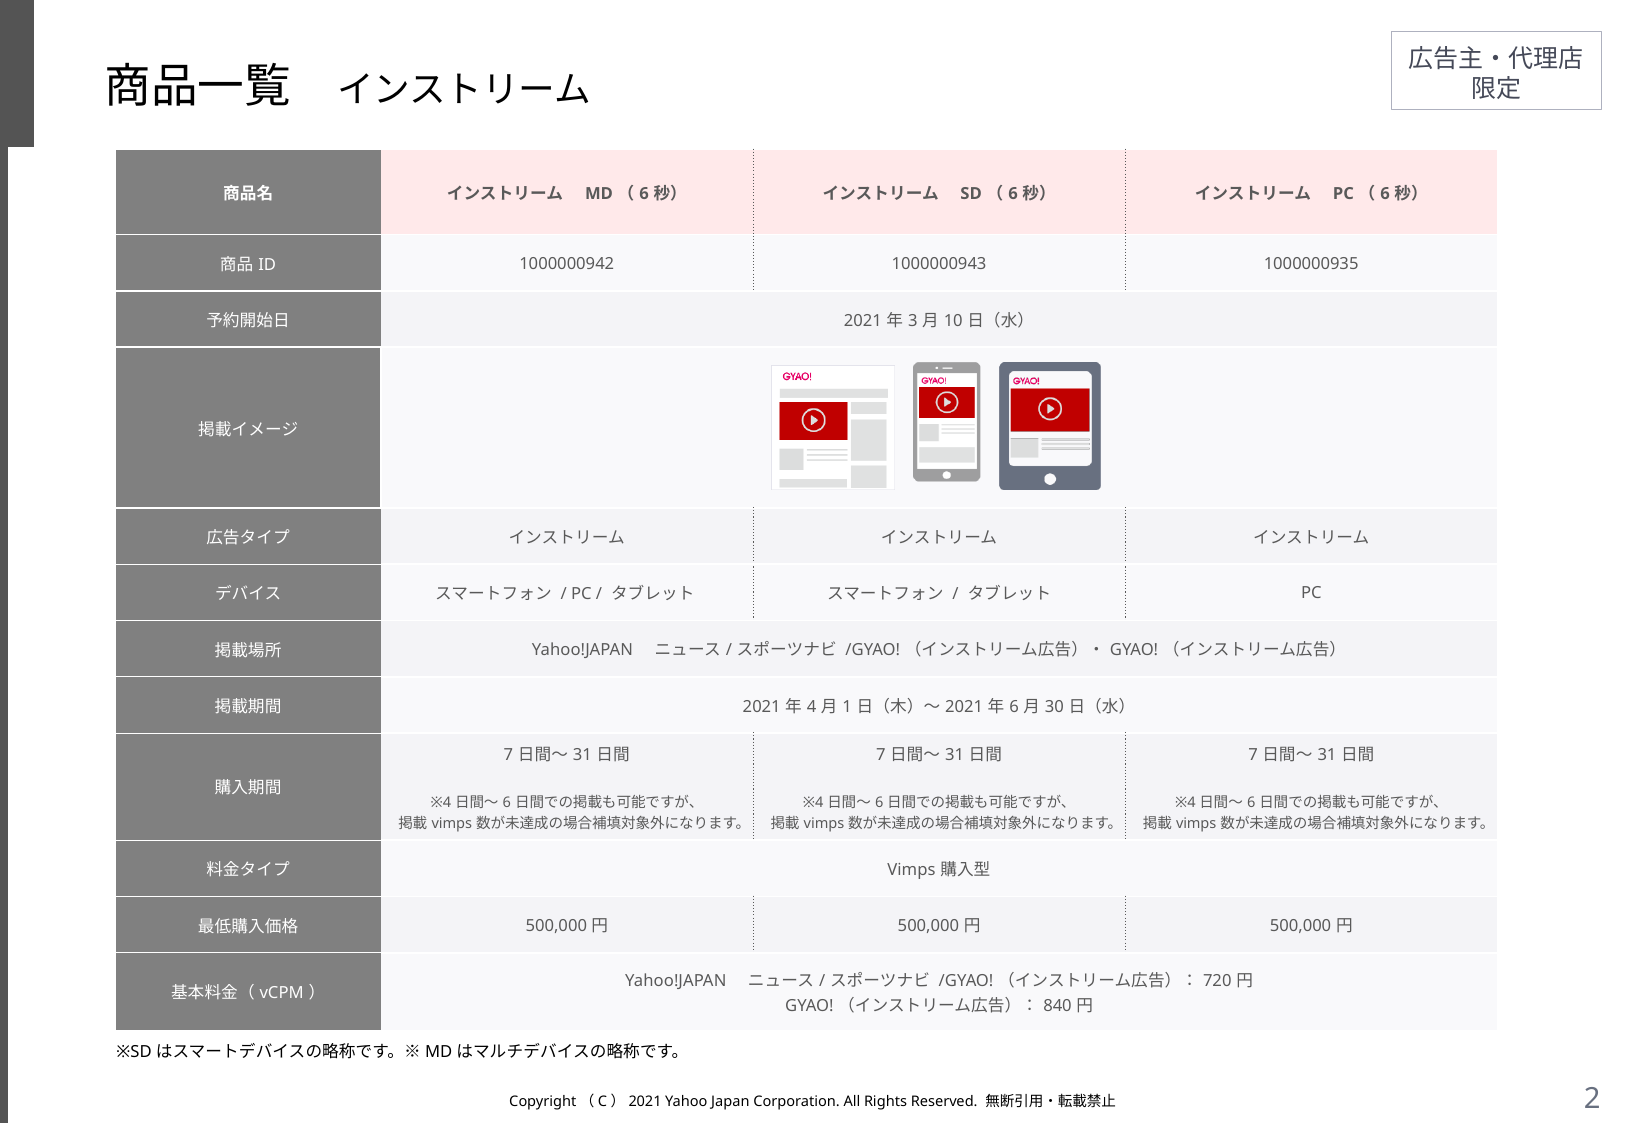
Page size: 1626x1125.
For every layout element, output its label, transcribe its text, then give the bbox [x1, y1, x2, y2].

table_header インストリーム PC（6秒） [1125, 150, 1497, 234]
text_box ※SDはスマートデバイスの略称です。※MDはマルチデバイスの略称です。 [101, 1023, 1201, 1069]
table_cell 7日間～31日間 ※4日間～6日間での掲載も可能ですが、 掲載vimps数が未達成の場合補填対象外になります。 [1125, 734, 1497, 839]
picture [913, 362, 1103, 490]
table_cell Vimps購入型 [381, 841, 1497, 896]
table_cell 掲載イメージ [116, 348, 380, 507]
table_cell 最低購入価格 [116, 897, 381, 952]
table_cell インストリーム [1125, 509, 1497, 563]
table_cell インストリーム [381, 509, 753, 563]
table_cell 7日間～31日間 ※4日間～6日間での掲載も可能ですが、 掲載vimps数が未達成の場合補填対象外になります。 [381, 734, 753, 839]
table_cell 掲載場所 [116, 621, 381, 676]
table_cell 基本料金（vCPM） [116, 953, 381, 1023]
table_cell 料金タイプ [116, 841, 381, 896]
table_cell インストリーム [753, 509, 1125, 563]
table_cell 掲載期間 [116, 677, 381, 733]
table_cell 500,000円 [753, 897, 1125, 952]
table_cell 2021年3月10日（水） [381, 292, 1497, 346]
table_cell [382, 348, 1497, 507]
footer Copyright（C）2021 Yahoo Japan Corporation. All Rights Reserved. 無断引用・転載禁止 [458, 1070, 1167, 1125]
table_header インストリーム SD（6秒） [753, 150, 1125, 234]
title 商品一覧 インストリーム [89, 48, 1401, 120]
table_cell 商品ID [116, 235, 381, 290]
table_header インストリーム MD（6秒） [381, 150, 753, 234]
table_cell Yahoo!JAPAN ニュース/スポーツナビ /GYAO!（インストリーム広告）：720円 GYAO!（インストリーム広告）：840円 [381, 954, 1497, 1030]
table_cell PC [1125, 565, 1497, 620]
table_cell 1000000935 [1125, 235, 1497, 290]
table_cell 1000000942 [381, 235, 753, 290]
table_header 商品名 [116, 150, 381, 234]
table_cell 予約開始日 [116, 292, 381, 346]
table_cell 2021年4月1日（木）～2021年6月30日（水） [381, 678, 1497, 732]
table_cell 500,000円 [1125, 897, 1497, 952]
table_cell デバイス [116, 565, 381, 620]
table_cell 購入期間 [116, 734, 381, 840]
picture [771, 364, 896, 490]
table_cell 広告タイプ [116, 509, 381, 564]
table_cell Yahoo!JAPAN ニュース/スポーツナビ /GYAO!（インストリーム広告）・GYAO!（インストリーム広告） [381, 621, 1497, 676]
table_cell スマートフォン / タブレット [753, 565, 1125, 620]
table_cell 500,000円 [381, 897, 753, 952]
table_cell 1000000943 [753, 235, 1125, 290]
table_cell 7日間～31日間 ※4日間～6日間での掲載も可能ですが、 掲載vimps数が未達成の場合補填対象外になります。 [753, 734, 1125, 839]
table_cell スマートフォン / PC / タブレット [381, 565, 753, 620]
